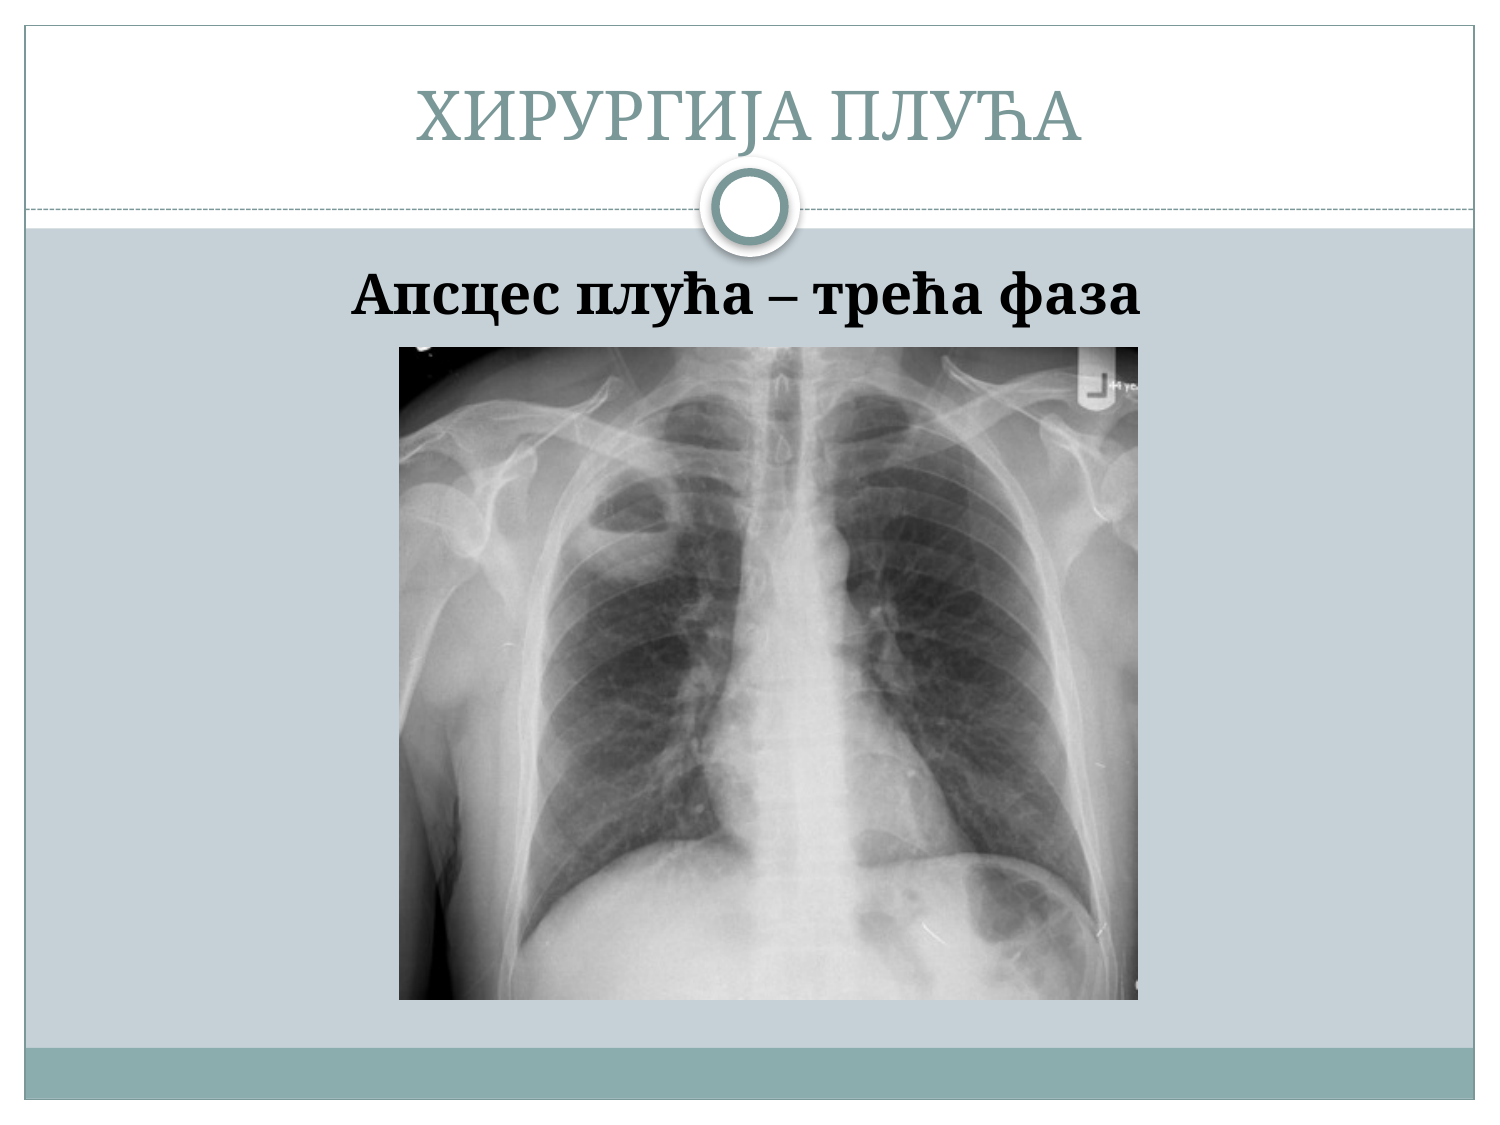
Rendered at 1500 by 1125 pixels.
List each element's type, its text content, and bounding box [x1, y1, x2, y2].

picture [399, 347, 1138, 1001]
title ХИРУРГИЈА ПЛУЋА [49, 37, 1450, 162]
list Апсцес плућа – трећа фаза [49, 250, 1445, 1001]
